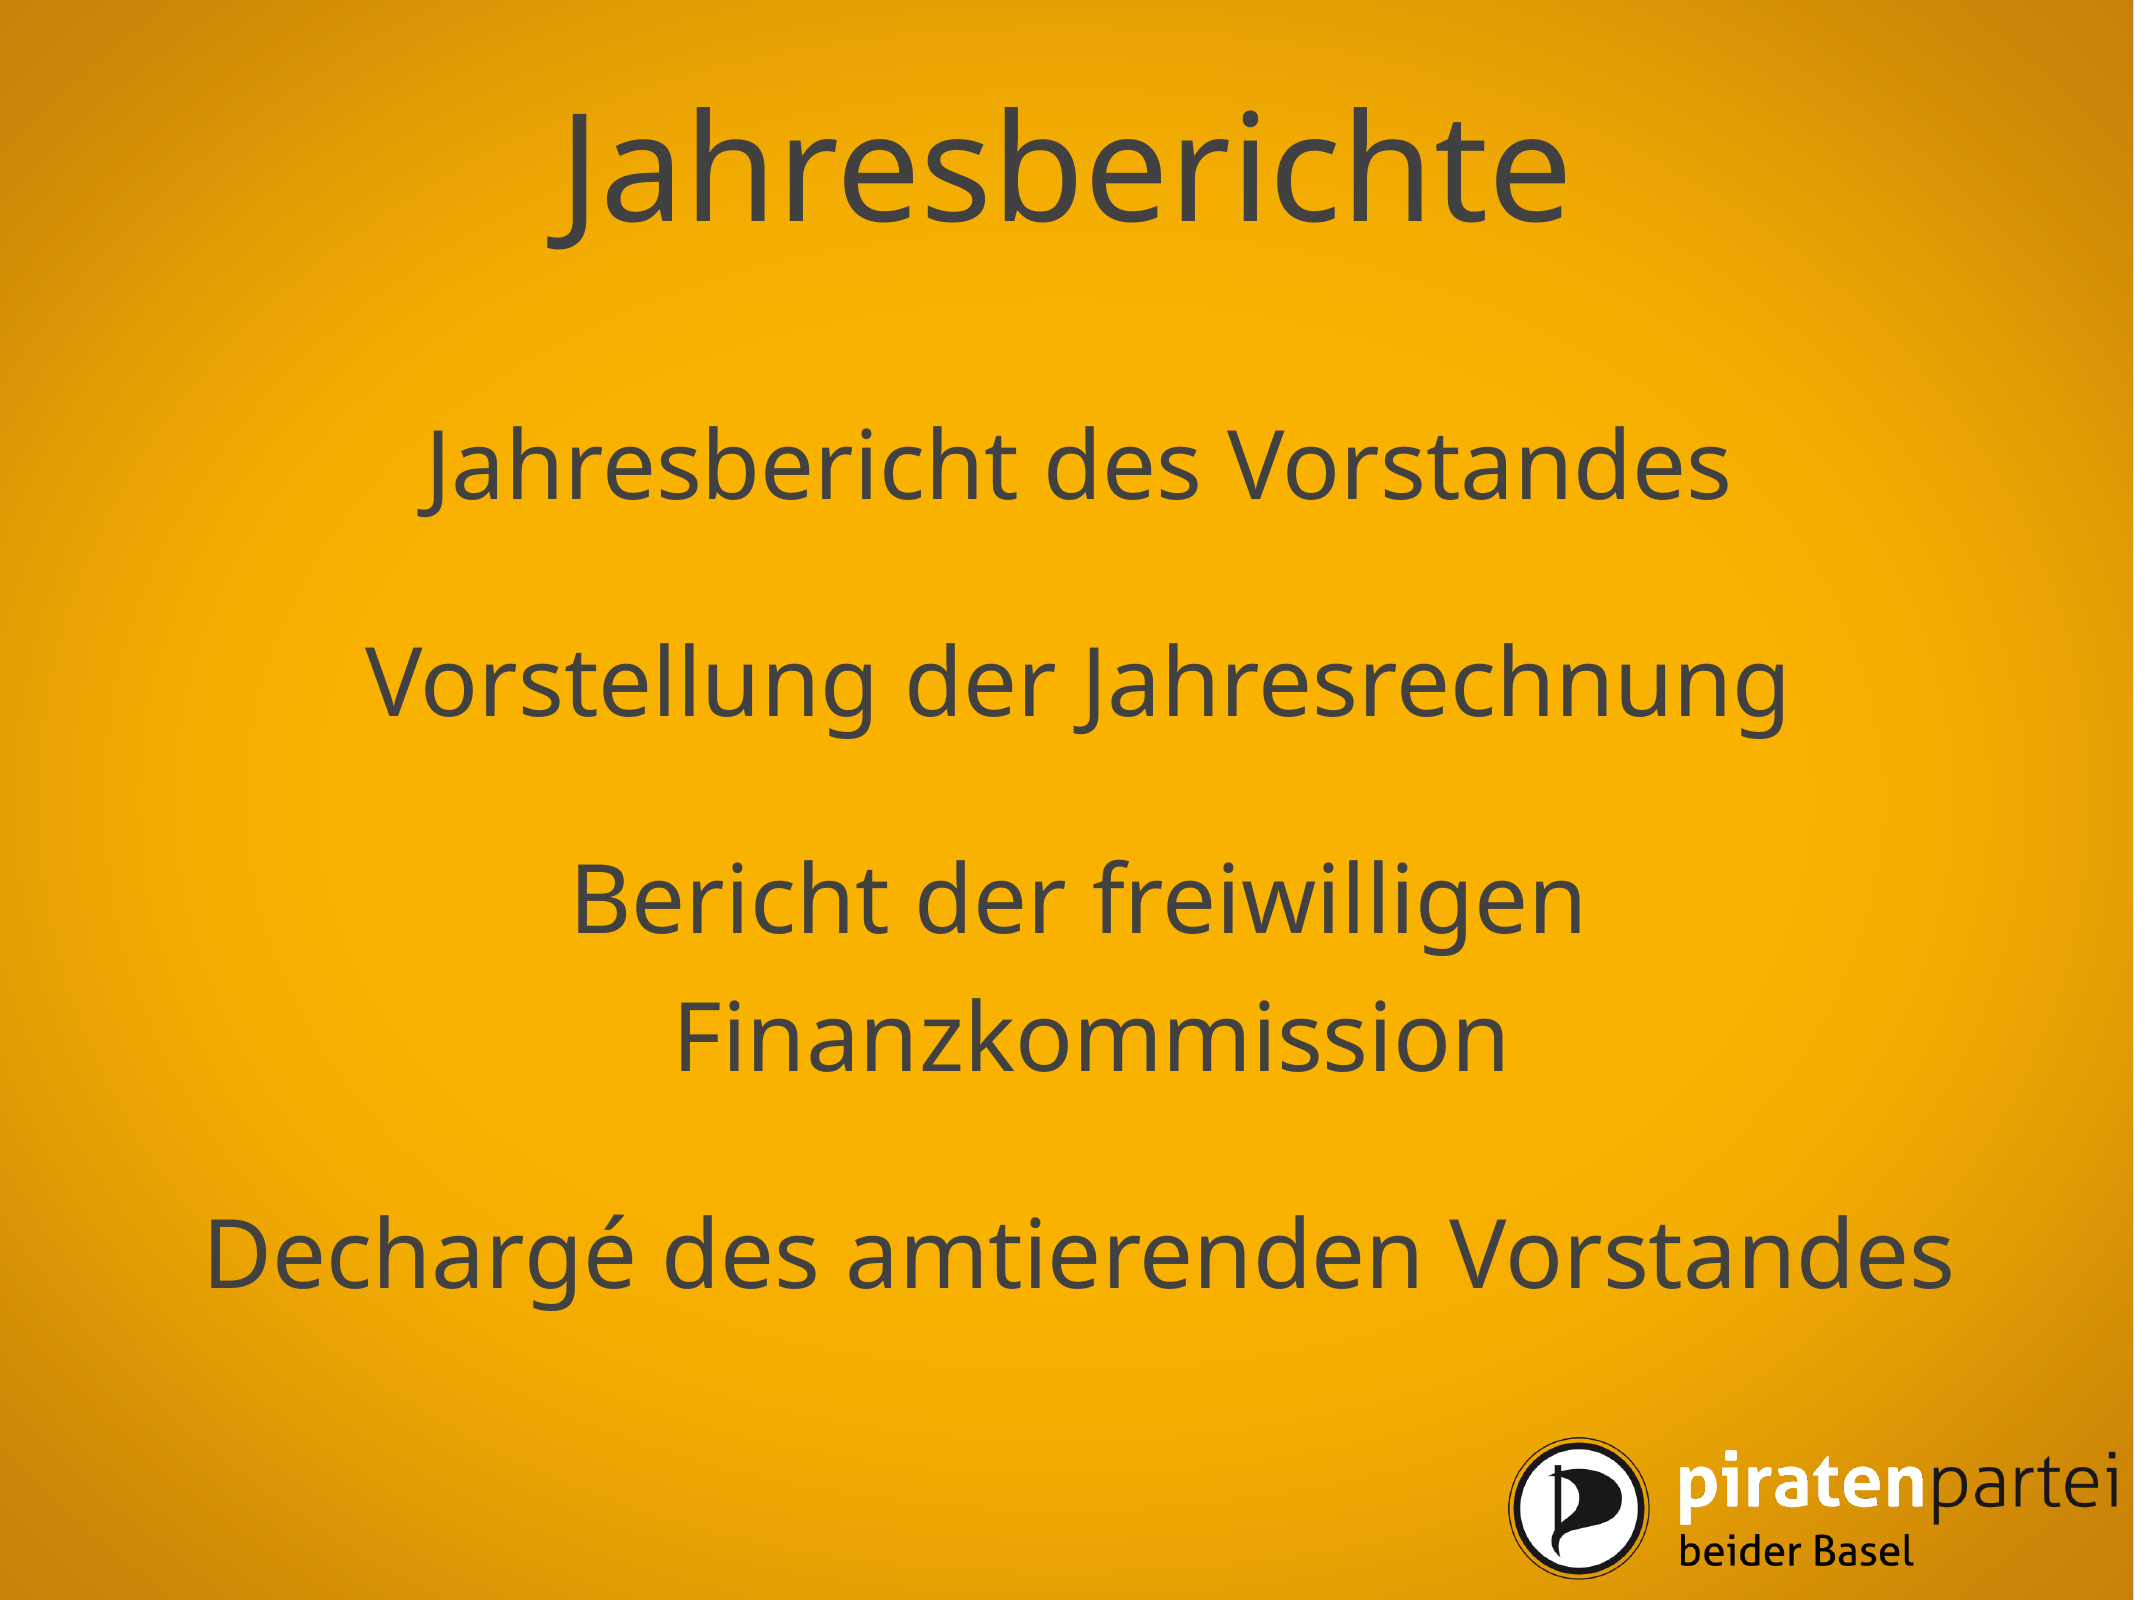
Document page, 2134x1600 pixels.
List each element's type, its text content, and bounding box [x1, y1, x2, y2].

title Jahresberichte [106, 64, 2027, 331]
picture [0, 0, 2134, 1600]
list Jahresbericht des Vorstandes Vorstellung der Jahresrechnung Bericht der freiwilligen Finanzkommission Dechargé des amtierenden Vorstandes [106, 373, 2027, 1430]
